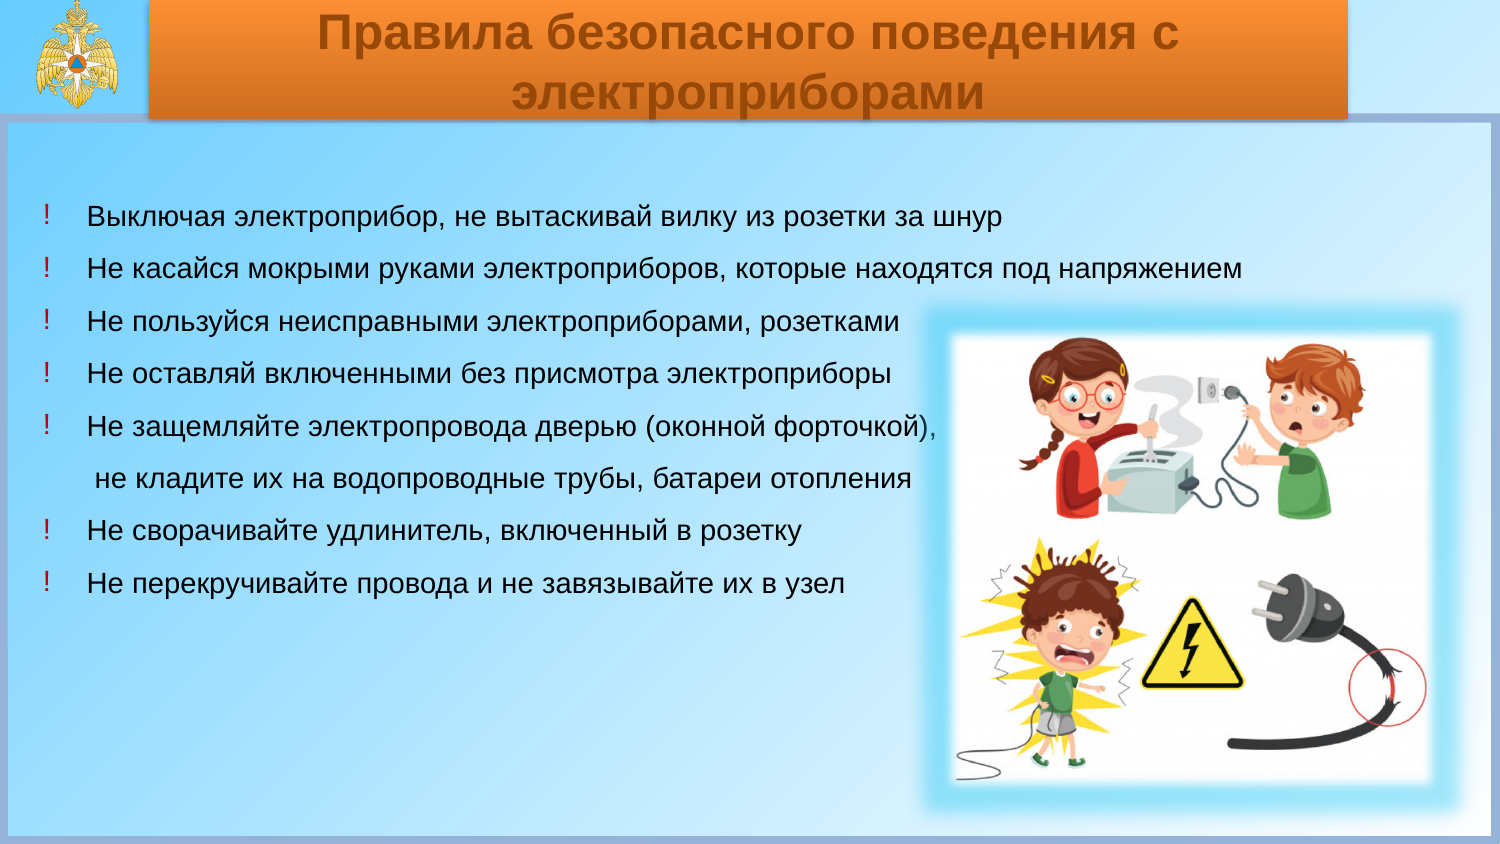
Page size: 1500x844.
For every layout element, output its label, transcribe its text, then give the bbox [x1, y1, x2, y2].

text_box Правила безопасного поведения с электроприборами [148, 0, 1348, 119]
text_box Выключая электроприбор, не вытаскивай вилку из розетки за шнур Не касайся мокрыми руками электроприборов, которые находятся под напряжением Не пользуйся неисправными электроприборами, розетками Не оставляй включенными без присмотра электроприборы Не защемляйте электропровода дверью (оконной форточкой), не кладите их на водопроводные трубы, батареи отопления Не сворачивайте удлинитель, включенный в розетку Не перекручивайте провода и не завязывайте их в узел [28, 172, 1432, 812]
picture [941, 323, 1442, 794]
picture [36, 0, 118, 109]
